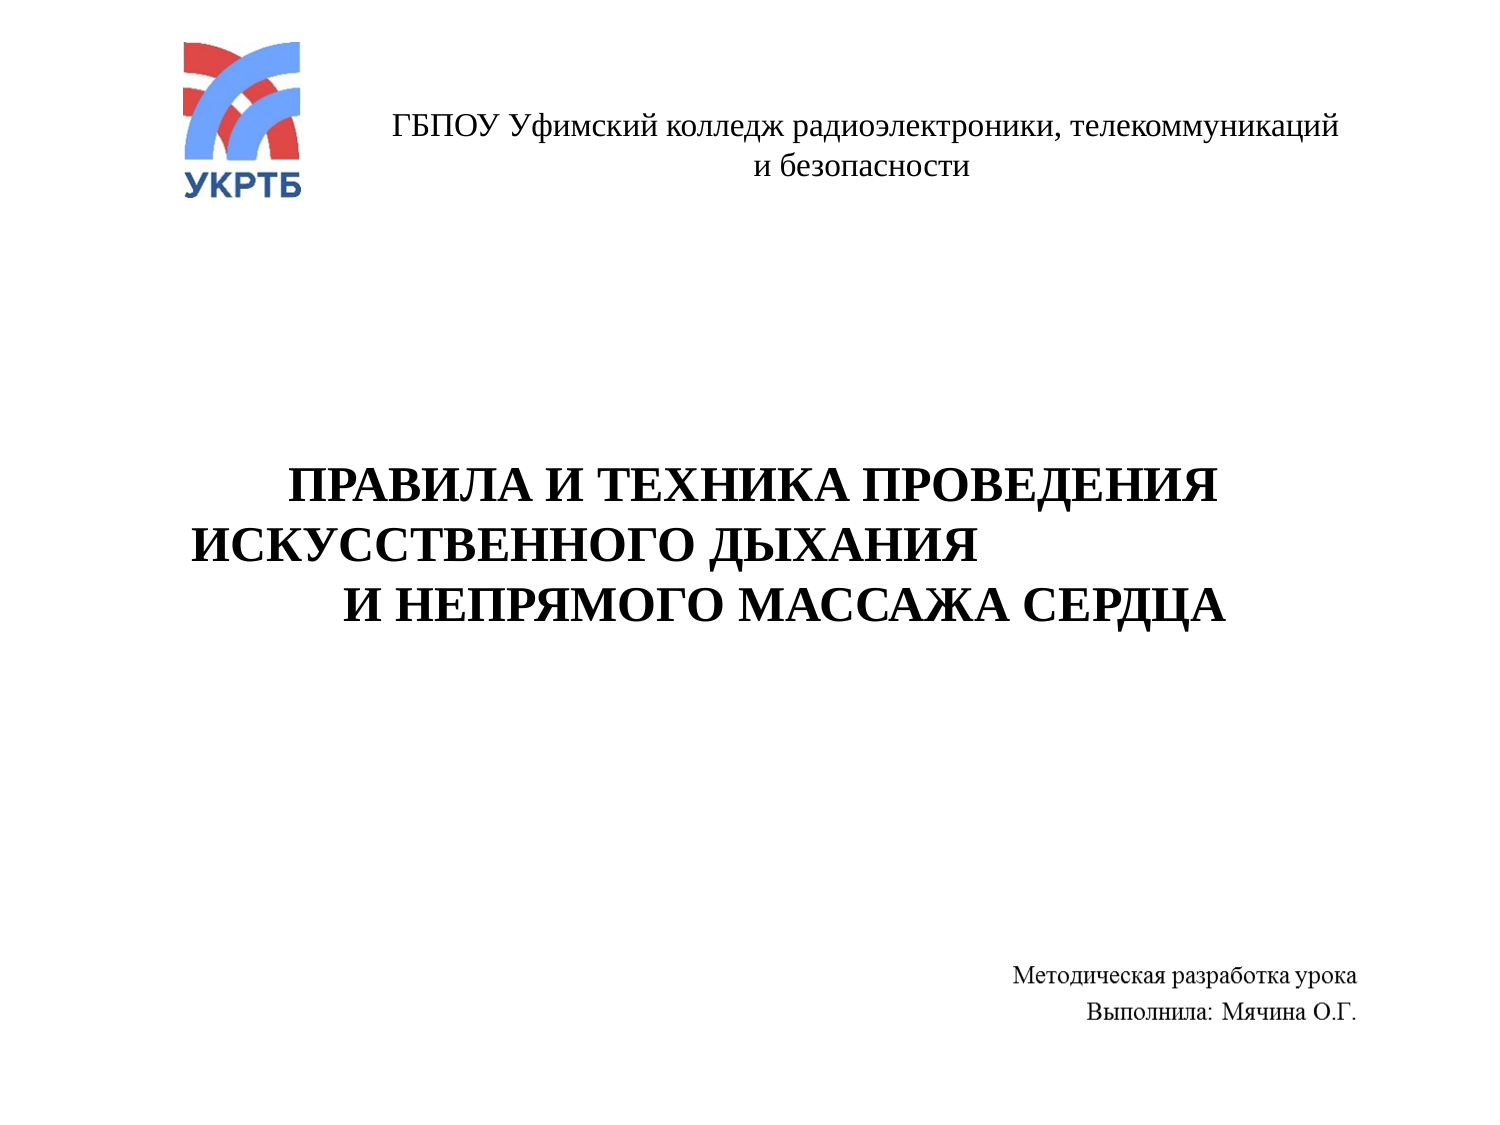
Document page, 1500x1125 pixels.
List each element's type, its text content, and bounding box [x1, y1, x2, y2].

subtitle ПРАВИЛА И ТЕХНИКА ПРОВЕДЕНИЯ ИСКУССТВЕННОГО ДЫХАНИЯ И НЕПРЯМОГО МАССАЖА СЕРДЦА [171, 444, 1338, 646]
picture [997, 951, 1373, 1041]
picture [182, 42, 302, 198]
title ГБПОУ Уфимский колледж радиоэлектроники, телекоммуникаций и безопасности [336, 78, 1388, 209]
